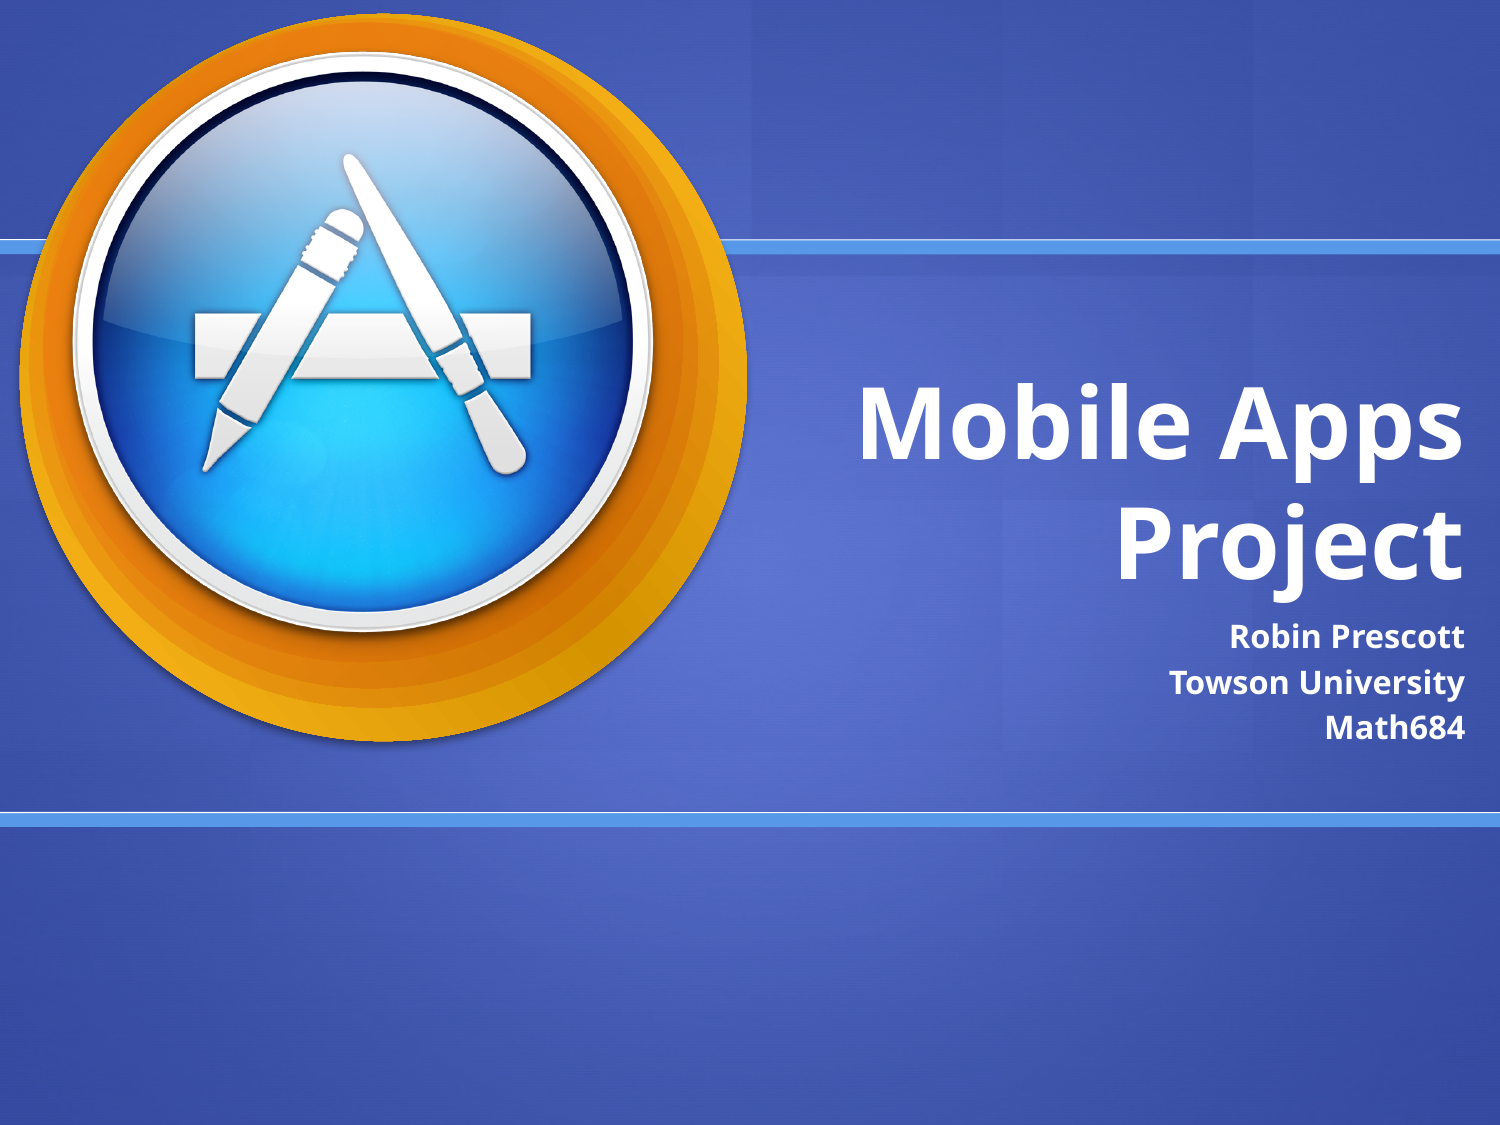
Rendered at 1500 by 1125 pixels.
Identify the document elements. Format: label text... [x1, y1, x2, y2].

picture [41, 20, 684, 663]
title Mobile Apps Project [699, 258, 1481, 608]
subtitle Robin Prescott Towson University Math684 [675, 608, 1481, 755]
